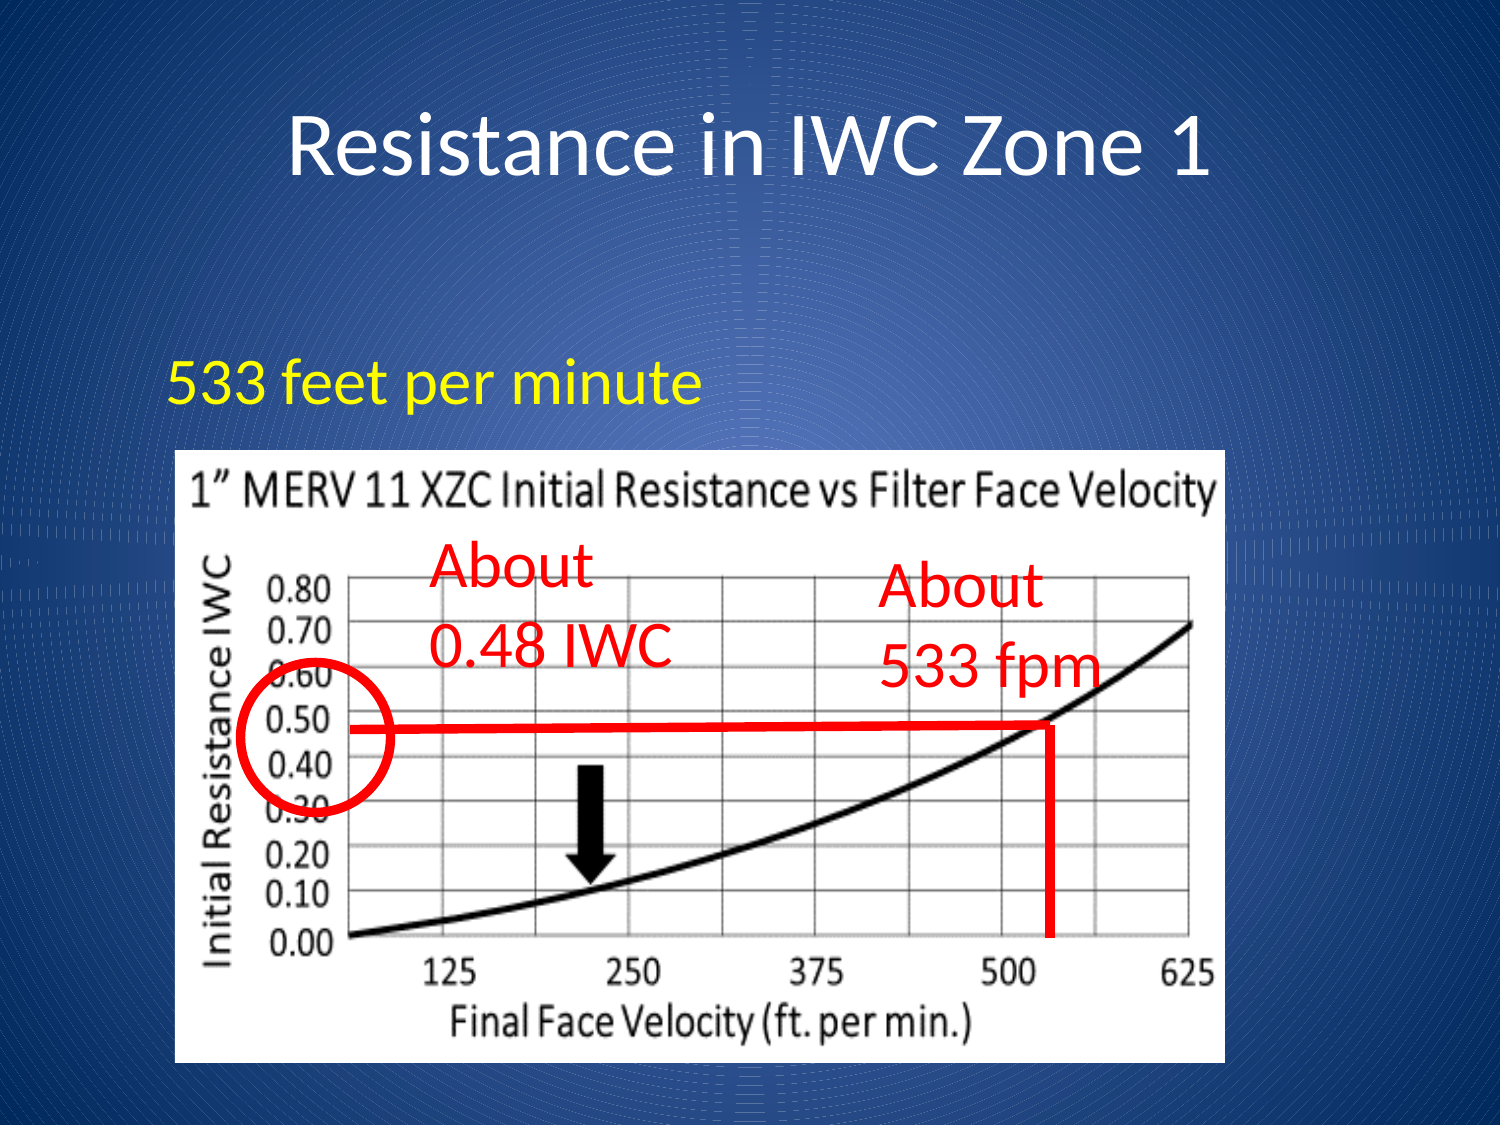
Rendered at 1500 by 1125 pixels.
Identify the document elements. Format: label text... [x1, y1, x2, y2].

text_box 533 feet per minute [150, 236, 1500, 524]
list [174, 449, 1226, 1063]
title Resistance in IWC Zone 1 [75, 45, 1425, 233]
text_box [349, 724, 1051, 730]
